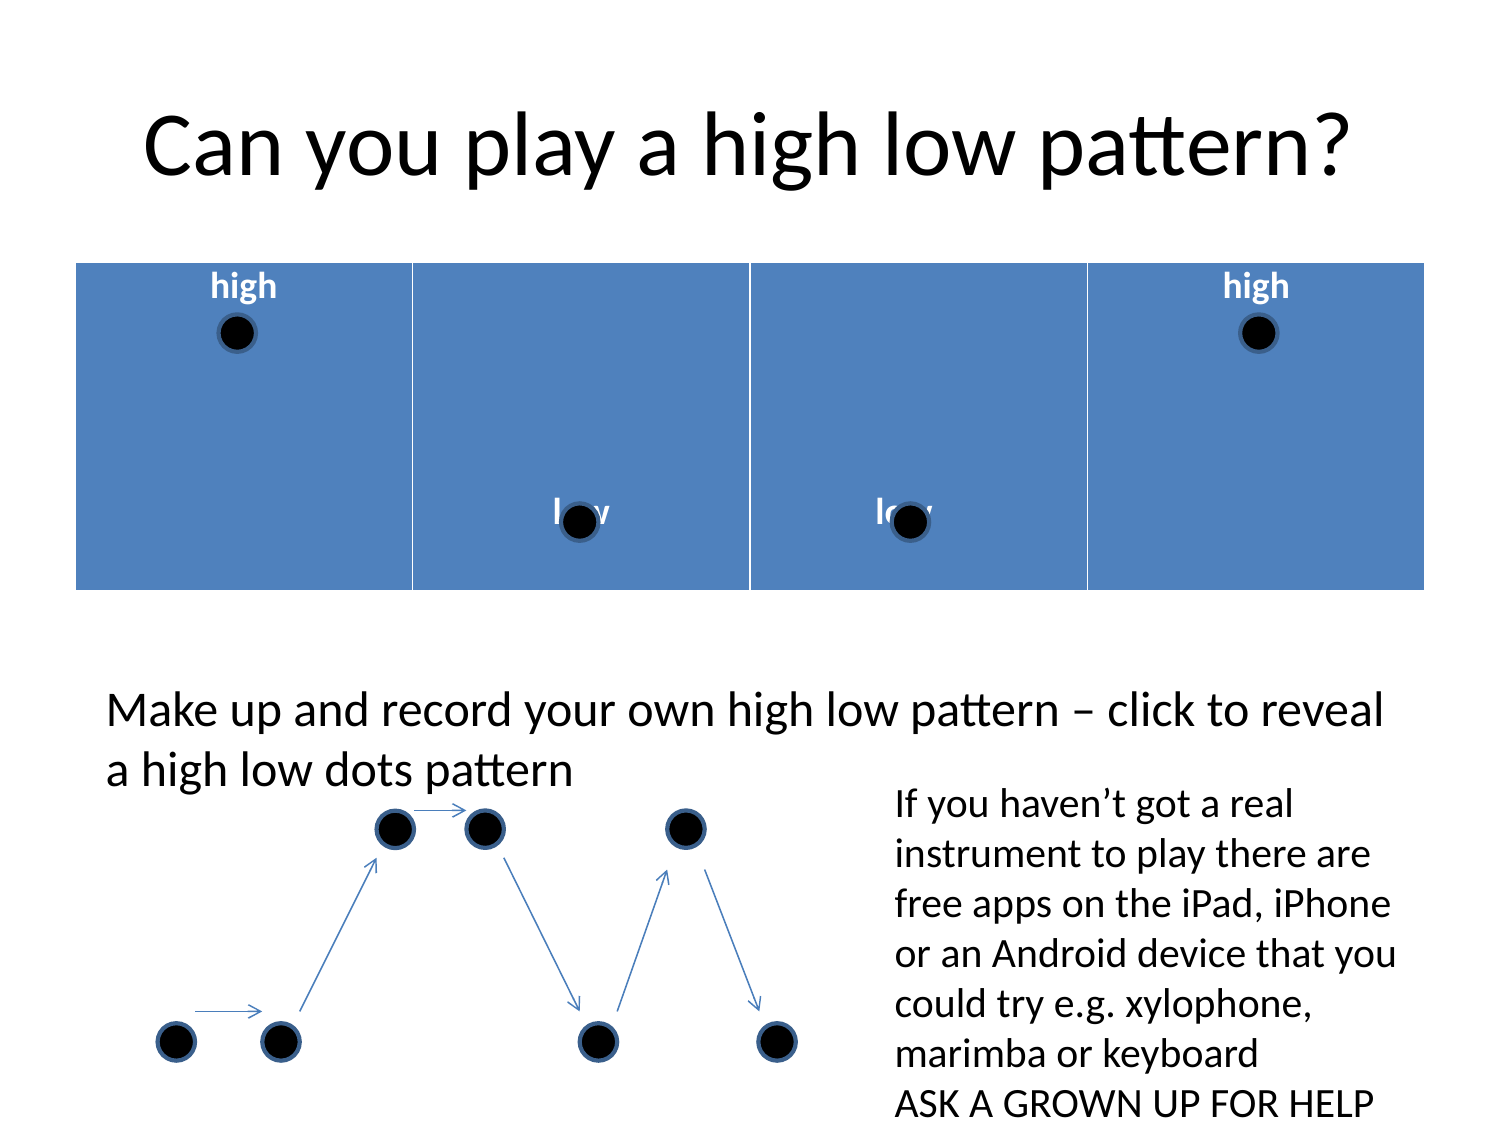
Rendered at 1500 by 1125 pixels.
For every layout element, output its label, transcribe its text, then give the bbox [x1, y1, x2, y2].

table_header low [413, 263, 749, 590]
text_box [704, 869, 760, 1012]
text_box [616, 869, 668, 1012]
text_box [756, 1021, 798, 1063]
table_header high [1088, 263, 1424, 590]
text_box [558, 501, 601, 543]
text_box [665, 808, 707, 850]
text_box [374, 808, 417, 851]
text_box If you haven’t got a real instrument to play there are free apps on the iPad, iPhone or an Android device that you could try e.g. xylophone, marimba or keyboard ASK A GROWN UP FOR HELP [879, 768, 1427, 1125]
text_box [1238, 312, 1280, 354]
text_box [299, 857, 377, 1012]
text_box [577, 1021, 620, 1063]
text_box [464, 808, 506, 850]
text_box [503, 857, 580, 1012]
text_box [889, 501, 932, 543]
table_header high [76, 263, 412, 590]
text_box Make up and record your own high low pattern – click to reveal a high low dots pattern [90, 668, 1426, 1104]
text_box [216, 312, 259, 354]
title Can you play a high low pattern? [75, 45, 1425, 233]
text_box [155, 1021, 198, 1063]
text_box [260, 1021, 302, 1063]
table_header low [751, 263, 1087, 590]
